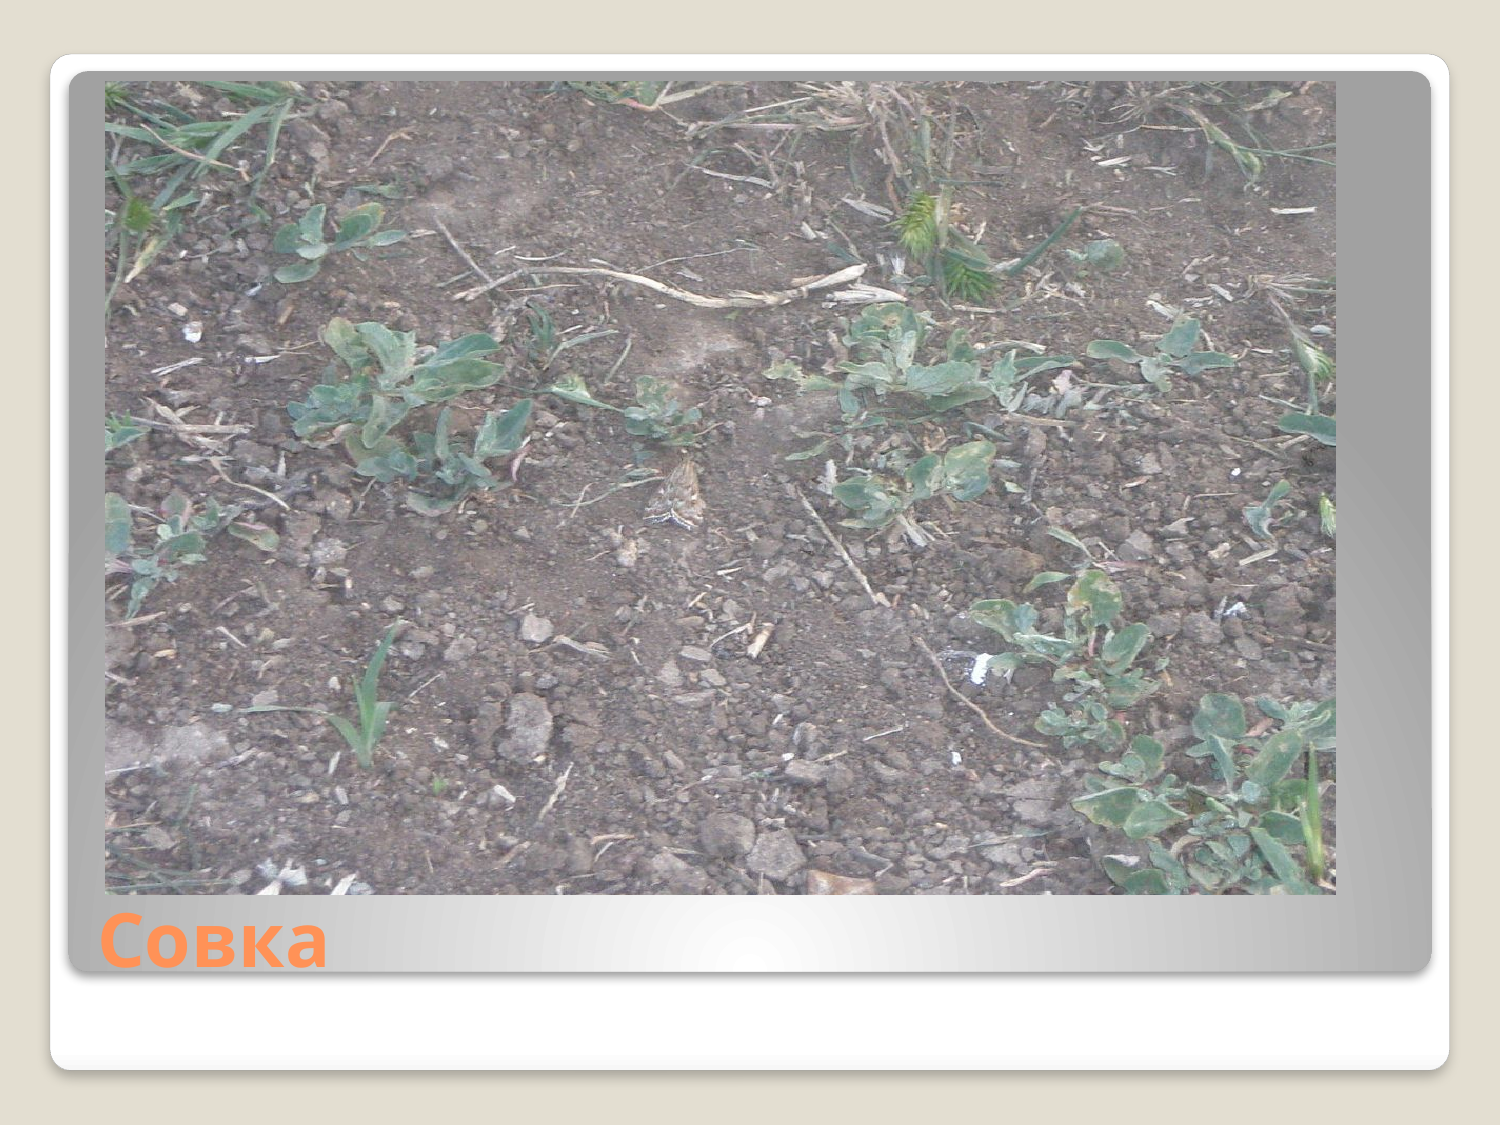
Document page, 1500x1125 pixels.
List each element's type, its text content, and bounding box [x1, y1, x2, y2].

picture [105, 81, 1337, 895]
title Совка [82, 817, 1425, 990]
